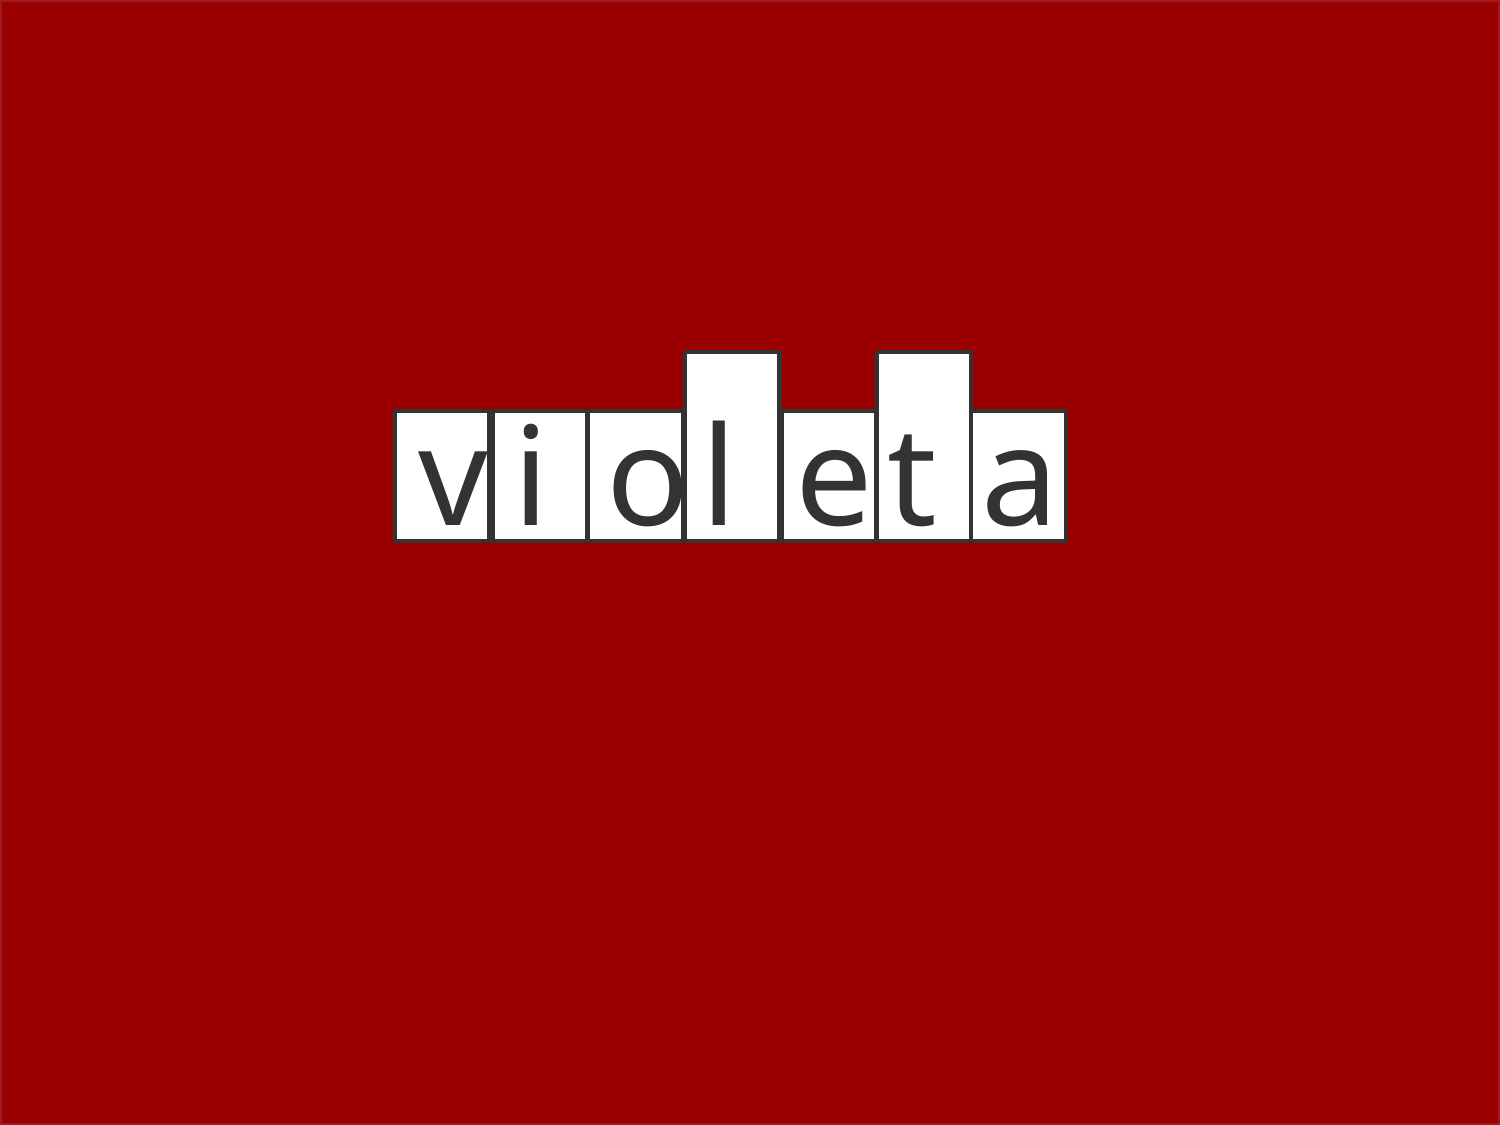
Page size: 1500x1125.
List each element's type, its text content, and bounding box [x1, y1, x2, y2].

text_box [1062, 409, 1068, 543]
text_box t [872, 380, 967, 561]
text_box v [404, 380, 498, 561]
text_box o [592, 380, 686, 561]
text_box e [780, 380, 872, 561]
text_box [0, 0, 1500, 1125]
text_box l [686, 380, 780, 561]
text_box [683, 350, 782, 380]
text_box [393, 409, 404, 543]
text_box i [498, 380, 592, 561]
text_box [875, 350, 973, 380]
text_box a [967, 380, 1062, 561]
